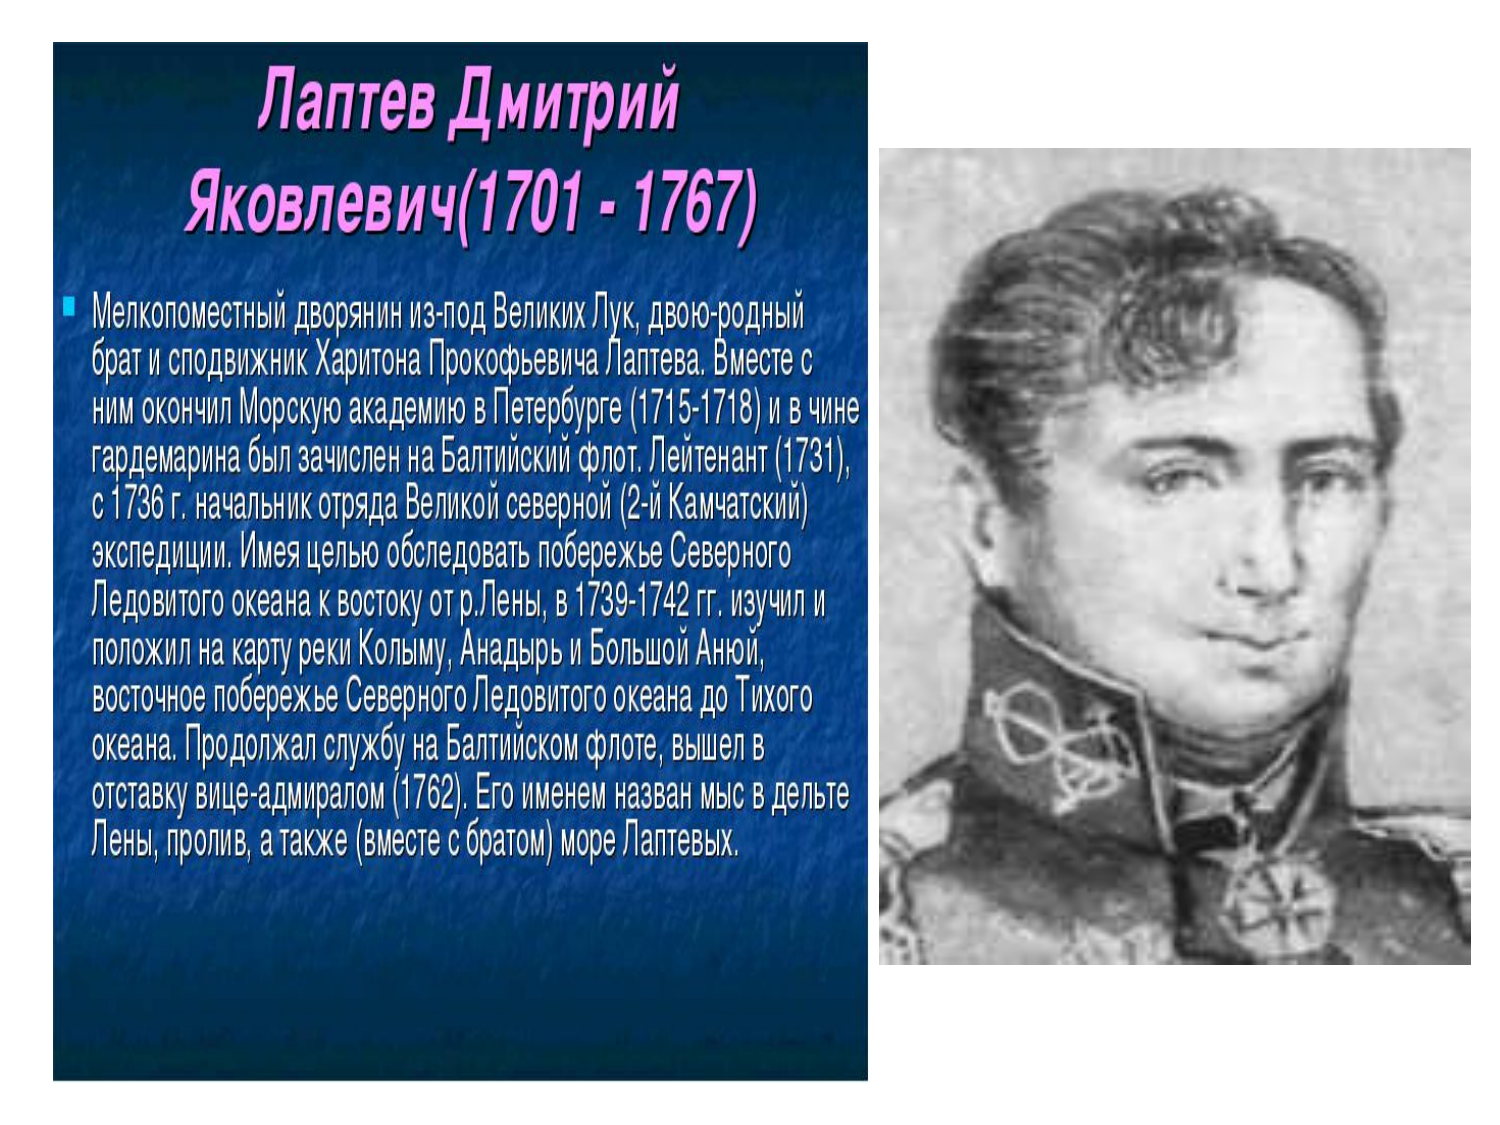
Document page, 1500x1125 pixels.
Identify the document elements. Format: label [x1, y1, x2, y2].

picture [879, 148, 1471, 965]
picture [52, 42, 869, 1083]
